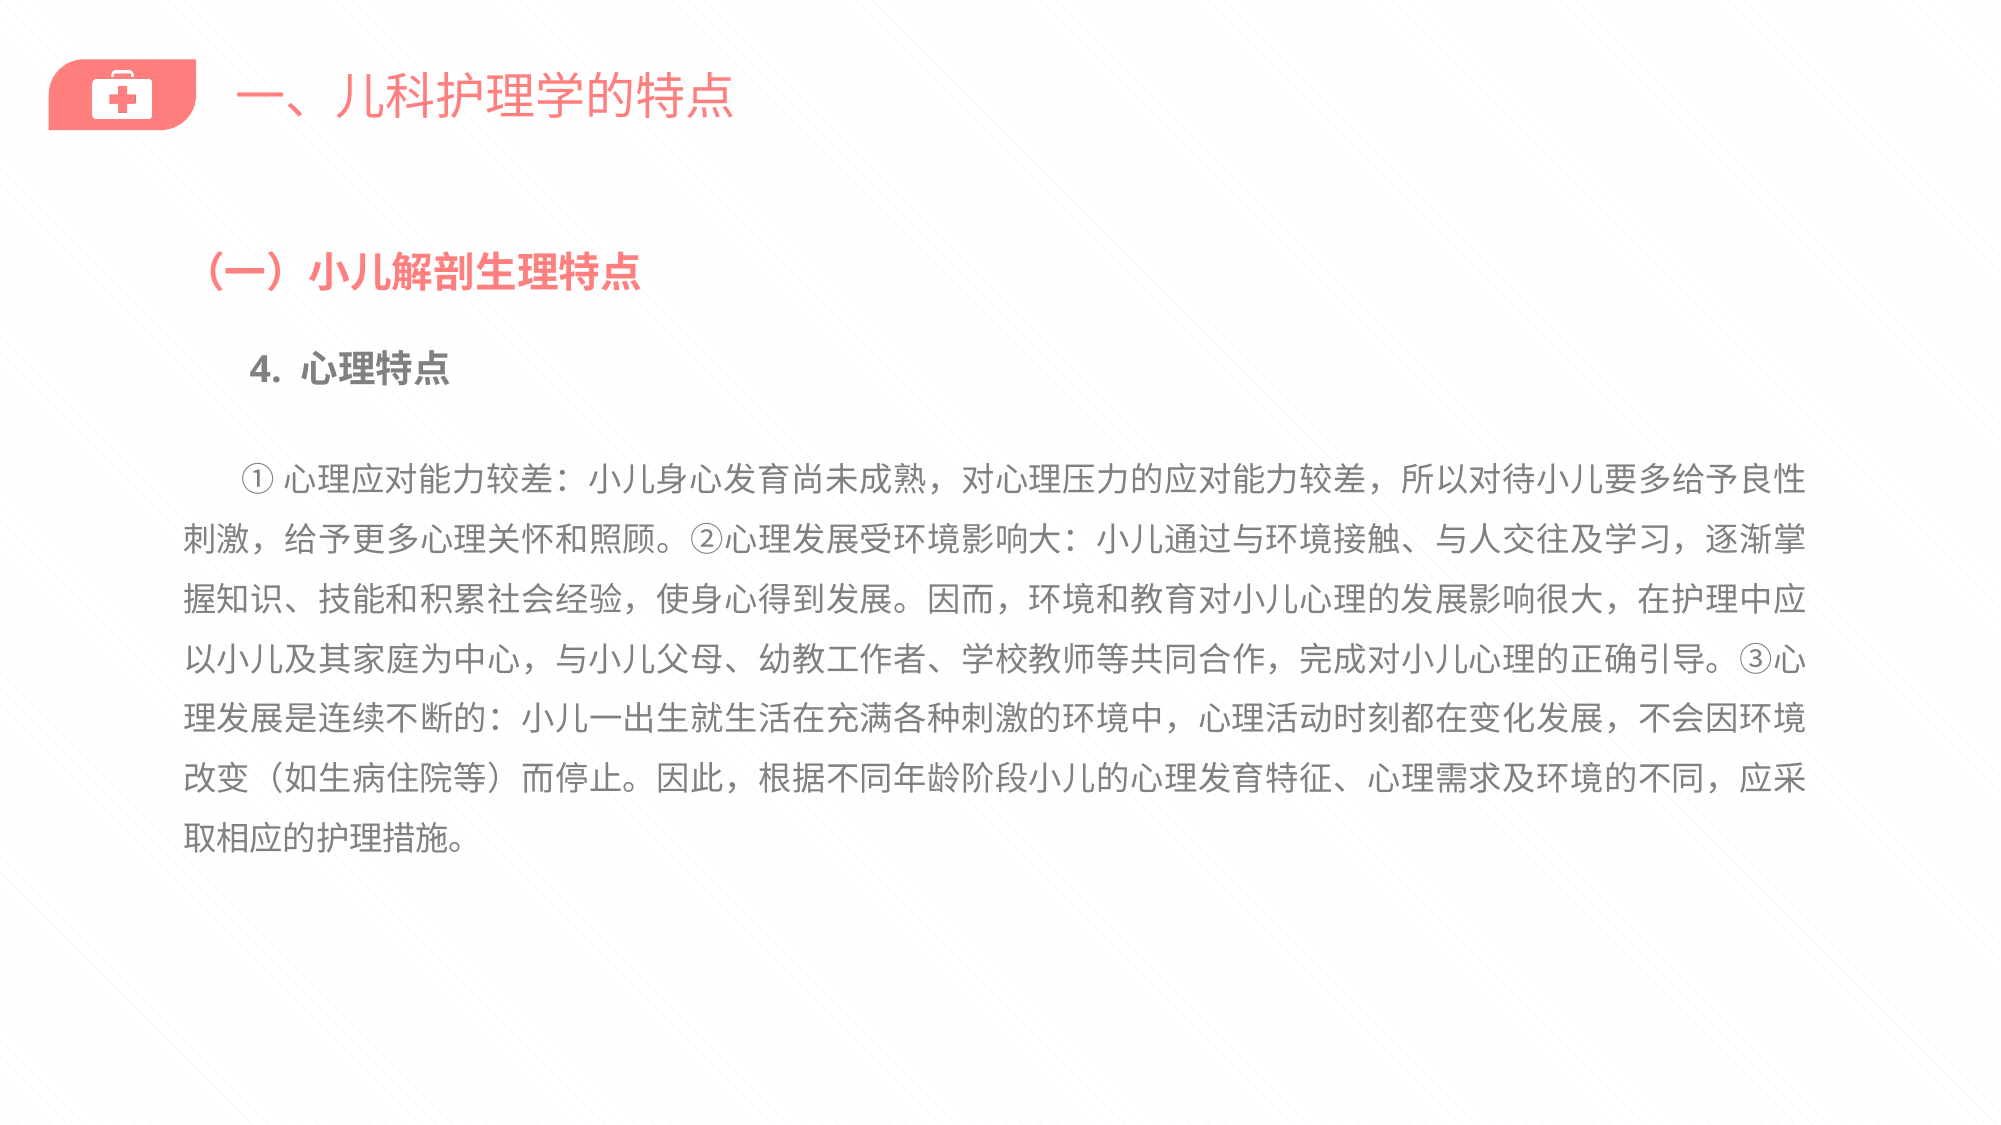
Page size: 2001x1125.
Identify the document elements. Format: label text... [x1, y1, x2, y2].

text_box 4. 心理特点 [168, 337, 1822, 397]
text_box （一）小儿解剖生理特点 [168, 238, 1822, 304]
text_box ①心理应对能力较差：小儿身心发育尚未成熟，对心理压力的应对能力较差，所以对待小儿要多给予良性刺激，给予更多心理关怀和照顾。②心理发展受环境影响大：小儿通过与环境接触、与人交往及学习，逐渐掌握知识、技能和积累社会经验，使身心得到发展。因而，环境和教育对小儿心理的发展影响很大，在护理中应以小儿及其家庭为中心，与小儿父母、幼教工作者、学校教师等共同合作，完成对小儿心理的正确引导。③心理发展是连续不断的：小儿一出生就生活在充满各种刺激的环境中，心理活动时刻都在变化发展，不会因环境改变（如生病住院等）而停止。因此，根据不同年龄阶段小儿的心理发育特征、心理需求及环境的不同，应采取相应的护理措施。 [168, 430, 1822, 865]
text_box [48, 50, 1934, 139]
